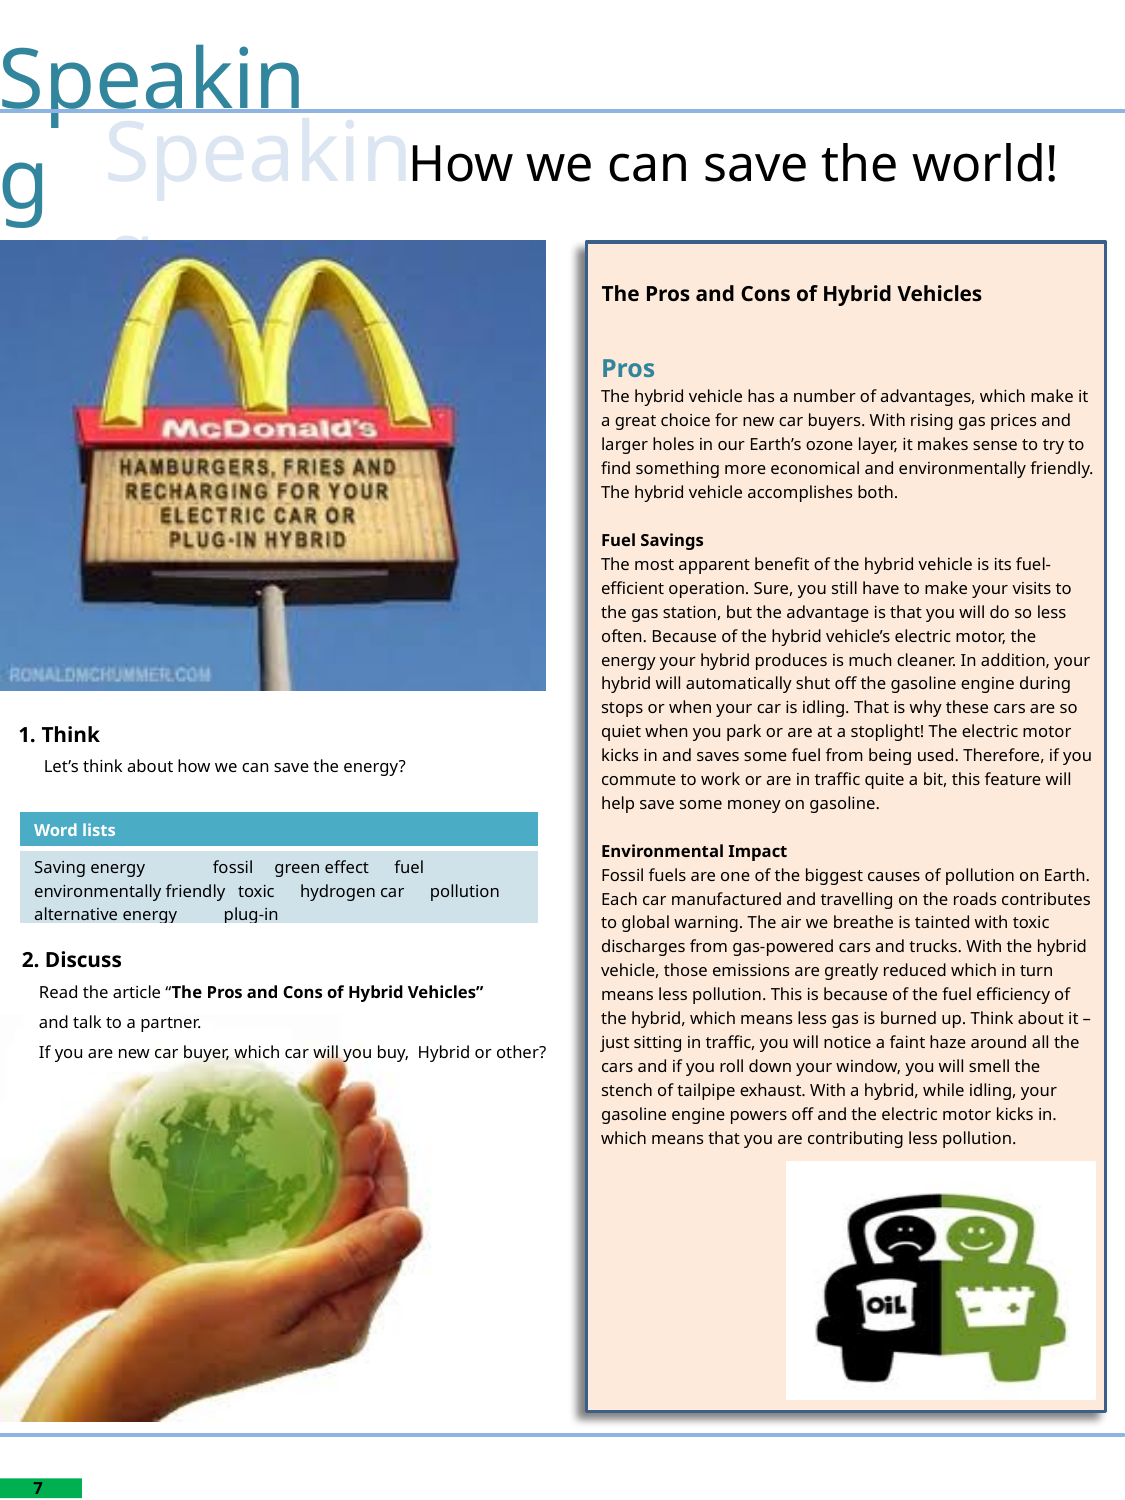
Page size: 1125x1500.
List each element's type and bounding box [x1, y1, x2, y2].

picture [0, 239, 547, 692]
picture [786, 1161, 1096, 1400]
text_box [0, 17, 1125, 1436]
text_box [0, 1470, 83, 1500]
